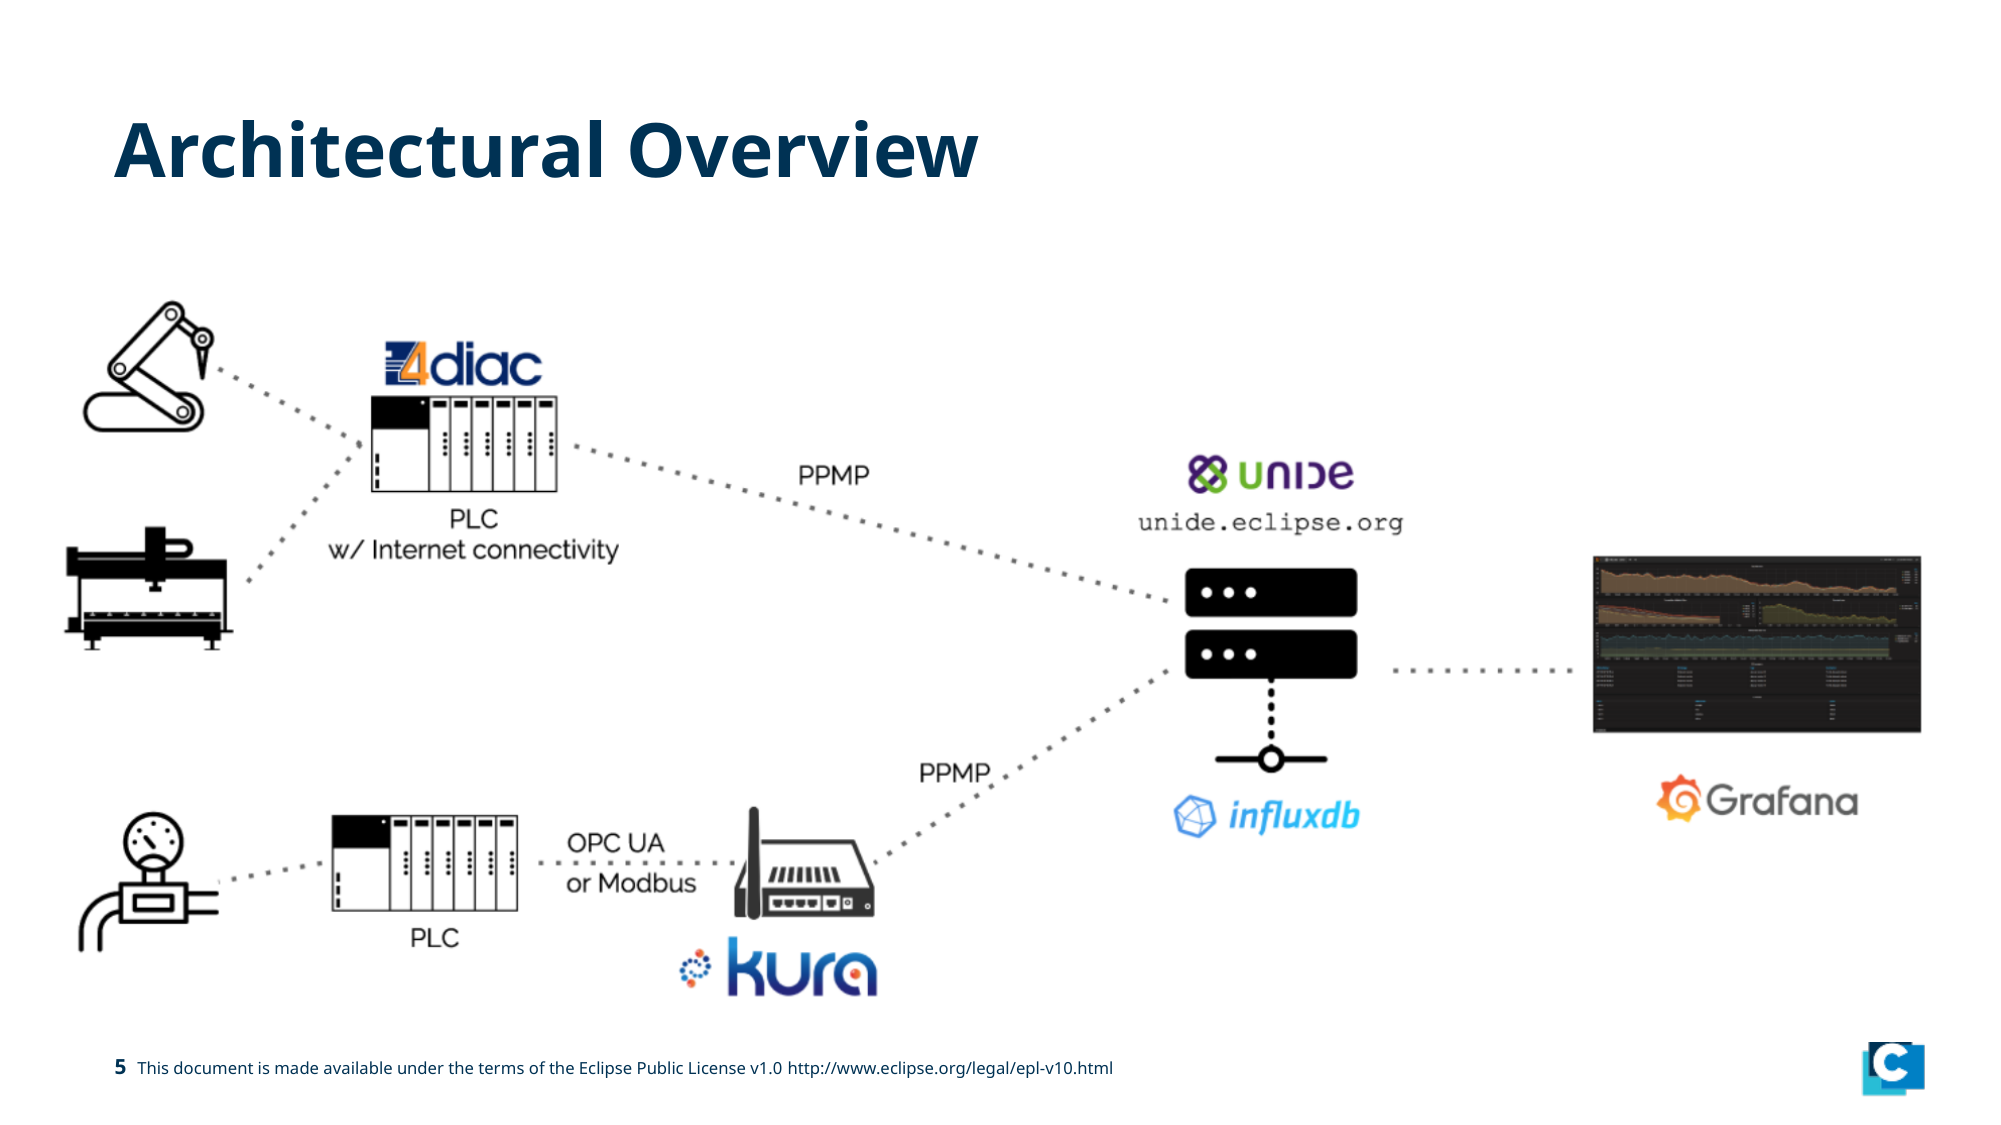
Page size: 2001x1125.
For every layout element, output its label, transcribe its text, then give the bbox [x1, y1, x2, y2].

picture [0, 271, 2000, 1043]
title Architectural Overview [99, 105, 1604, 268]
